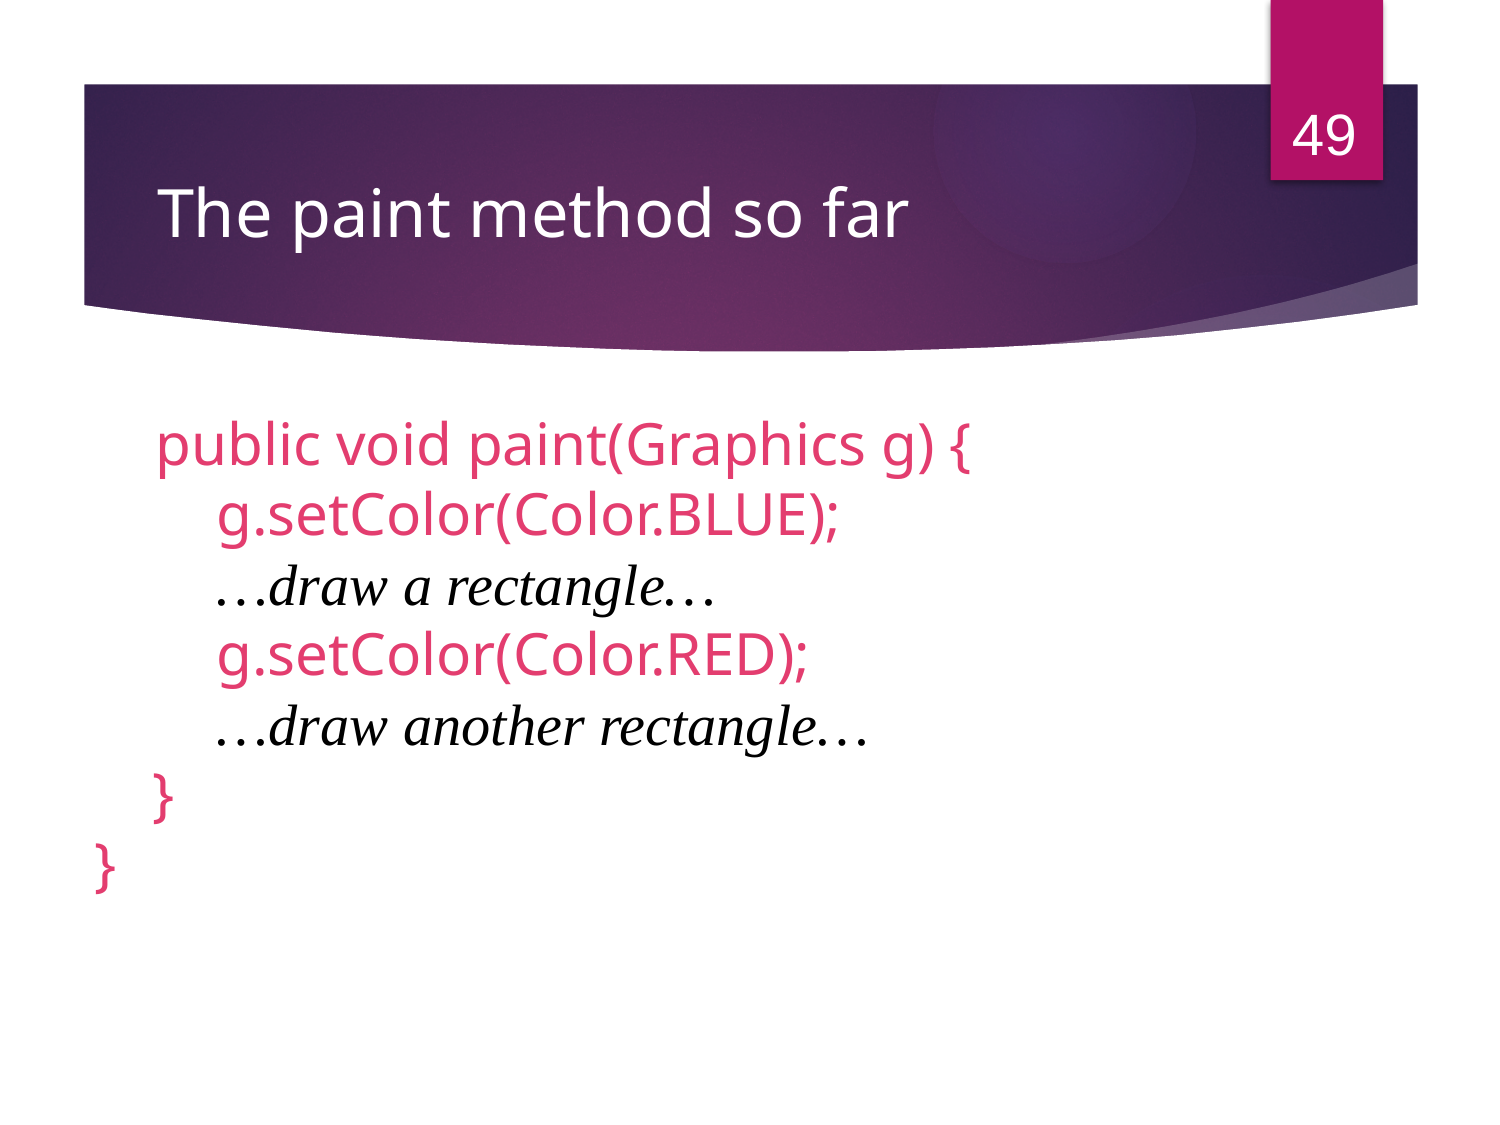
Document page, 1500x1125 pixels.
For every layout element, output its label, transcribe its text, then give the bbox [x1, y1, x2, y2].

title The paint method so far [142, 152, 1183, 269]
slide_number 49 [1259, 48, 1390, 175]
text_box public void paint(Graphics g) { g.setColor(Color.BLUE); …draw a rectangle… g.setColor(Color.RED); …draw another rectangle… } } [80, 399, 1243, 905]
